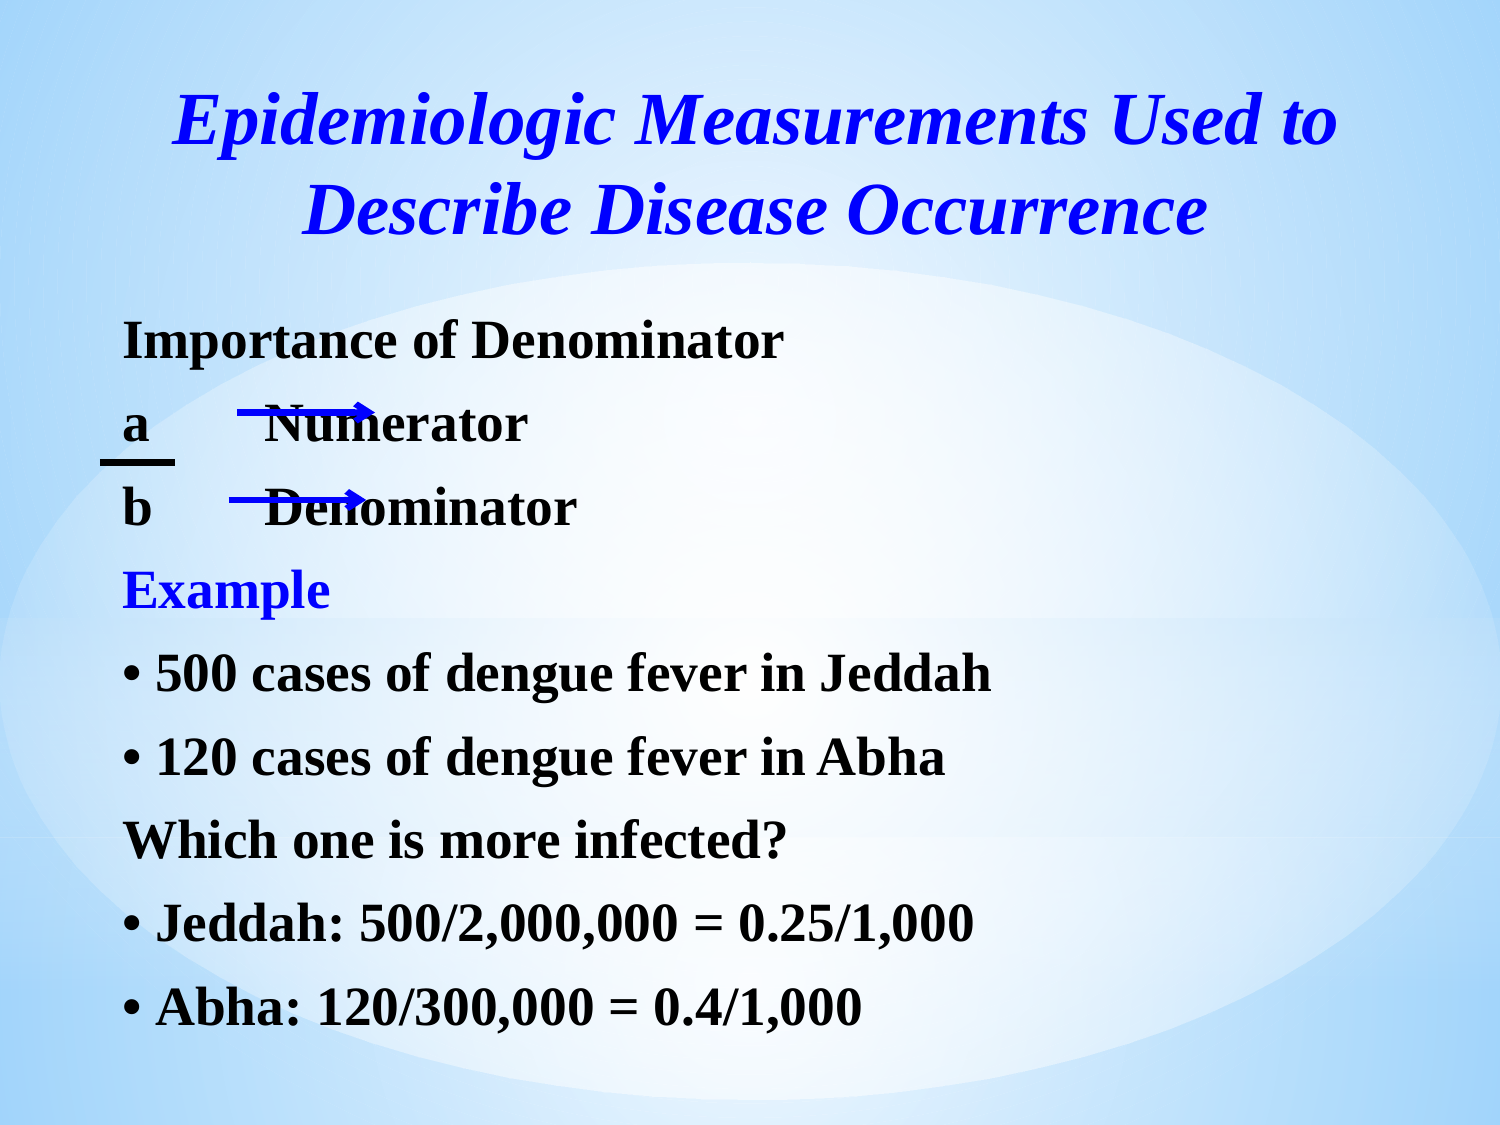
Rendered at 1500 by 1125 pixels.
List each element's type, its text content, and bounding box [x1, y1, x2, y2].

list Importance of Denominator a Numerator b Denominator Example • 500 cases of dengue fever in Jeddah • 120 cases of dengue fever in Abha Which one is more infected? • Jeddah: 500/2,000,000 = 0.25/1,000 • Abha: 120/300,000 = 0.4/1,000 [99, 295, 1438, 1050]
title Epidemiologic Measurements Used to Describe Disease Occurrence [87, 62, 1425, 250]
